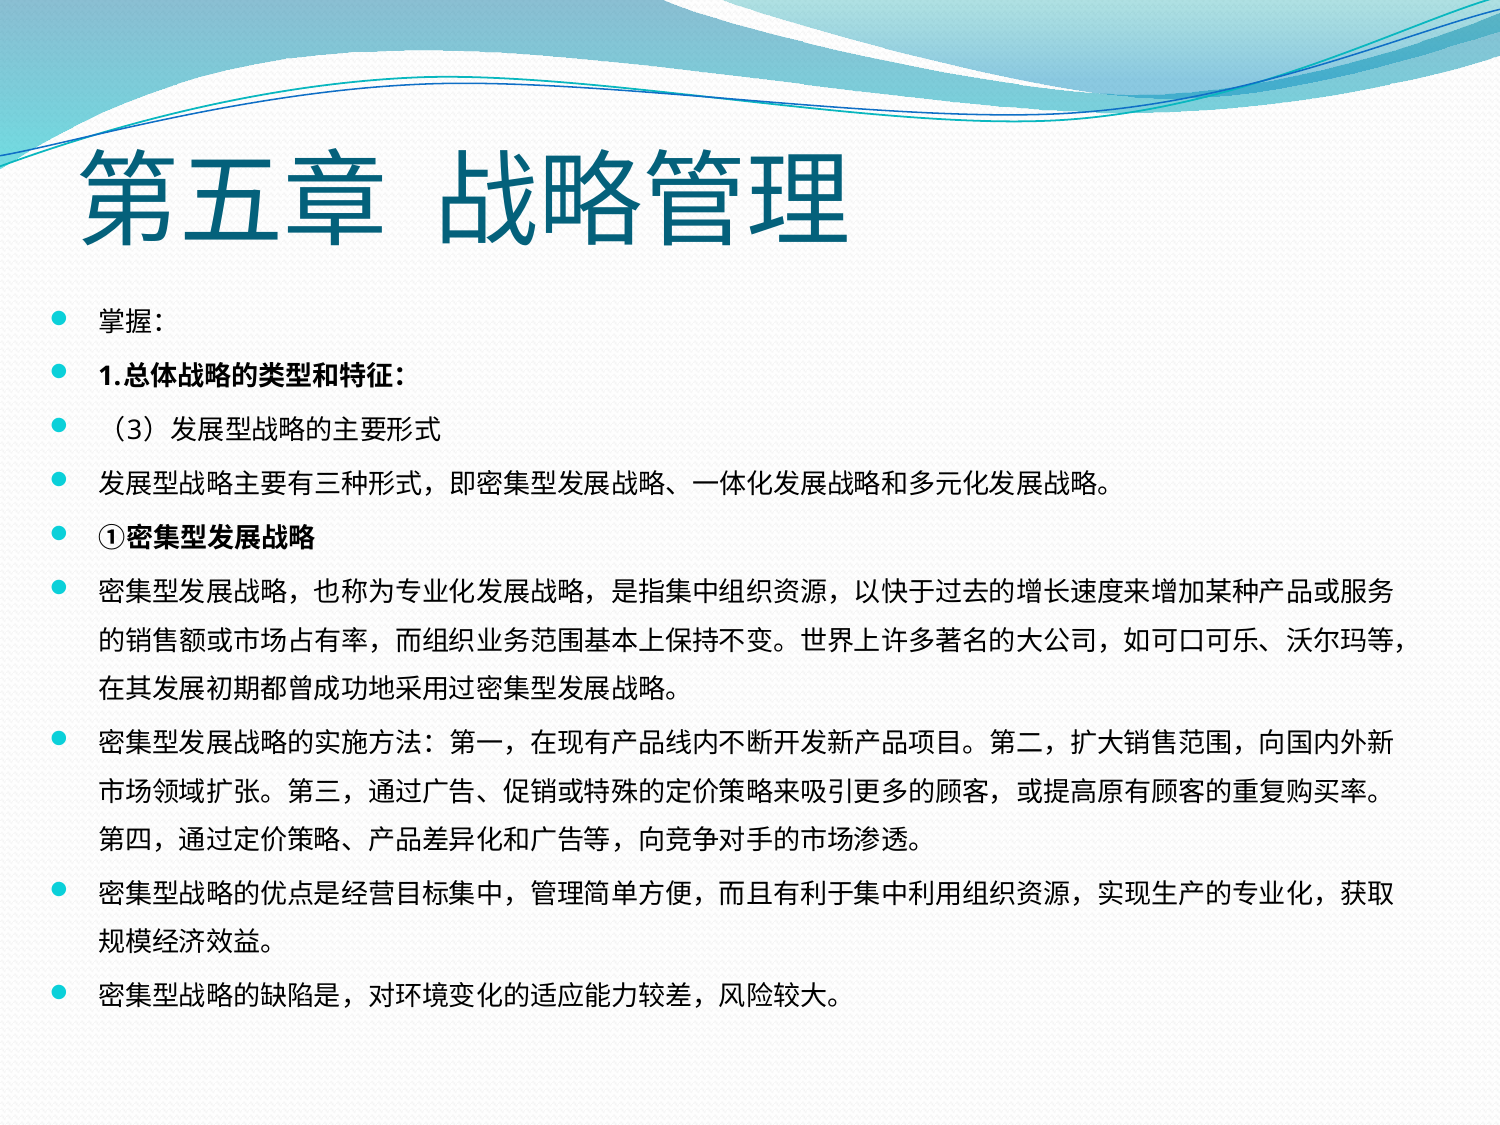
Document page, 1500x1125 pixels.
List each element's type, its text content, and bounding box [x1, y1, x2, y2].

title 第五章 战略管理 [75, 70, 1425, 258]
list 掌握： 1.总体战略的类型和特征： （3）发展型战略的主要形式 发展型战略主要有三种形式，即密集型发展战略、一体化发展战略和多元化发展战略。 ①密集型发展战略 密集型发展战略，也称为专业化发展战略，是指集中组织资源，以快于过去的增长速度来增加某种产品或服务的销售额或市场占有率，而组织业务范围基本上保持不变。世界上许多著名的大公司，如可口可乐、沃尔玛等，在其发展初期都曾成功地采用过密集型发展战略。 密集型发展战略的实施方法：第一，在现有产品线内不断开发新产品项目。第二，扩大销售范围，向国内外新市场领域扩张。第三，通过广告、促销或特殊的定价策略来吸引更多的顾客，或提高原有顾客的重复购买率。第四，通过定价策略、产品差异化和广告等，向竞争对手的市场渗透。 密集型战略的优点是经营目标集中，管理简单方便，而且有利于集中利用组织资源，实现生产的专业化，获取规模经济效益。 密集型战略的缺陷是，对环境变化的适应能力较差，风险较大。 [34, 281, 1425, 1038]
